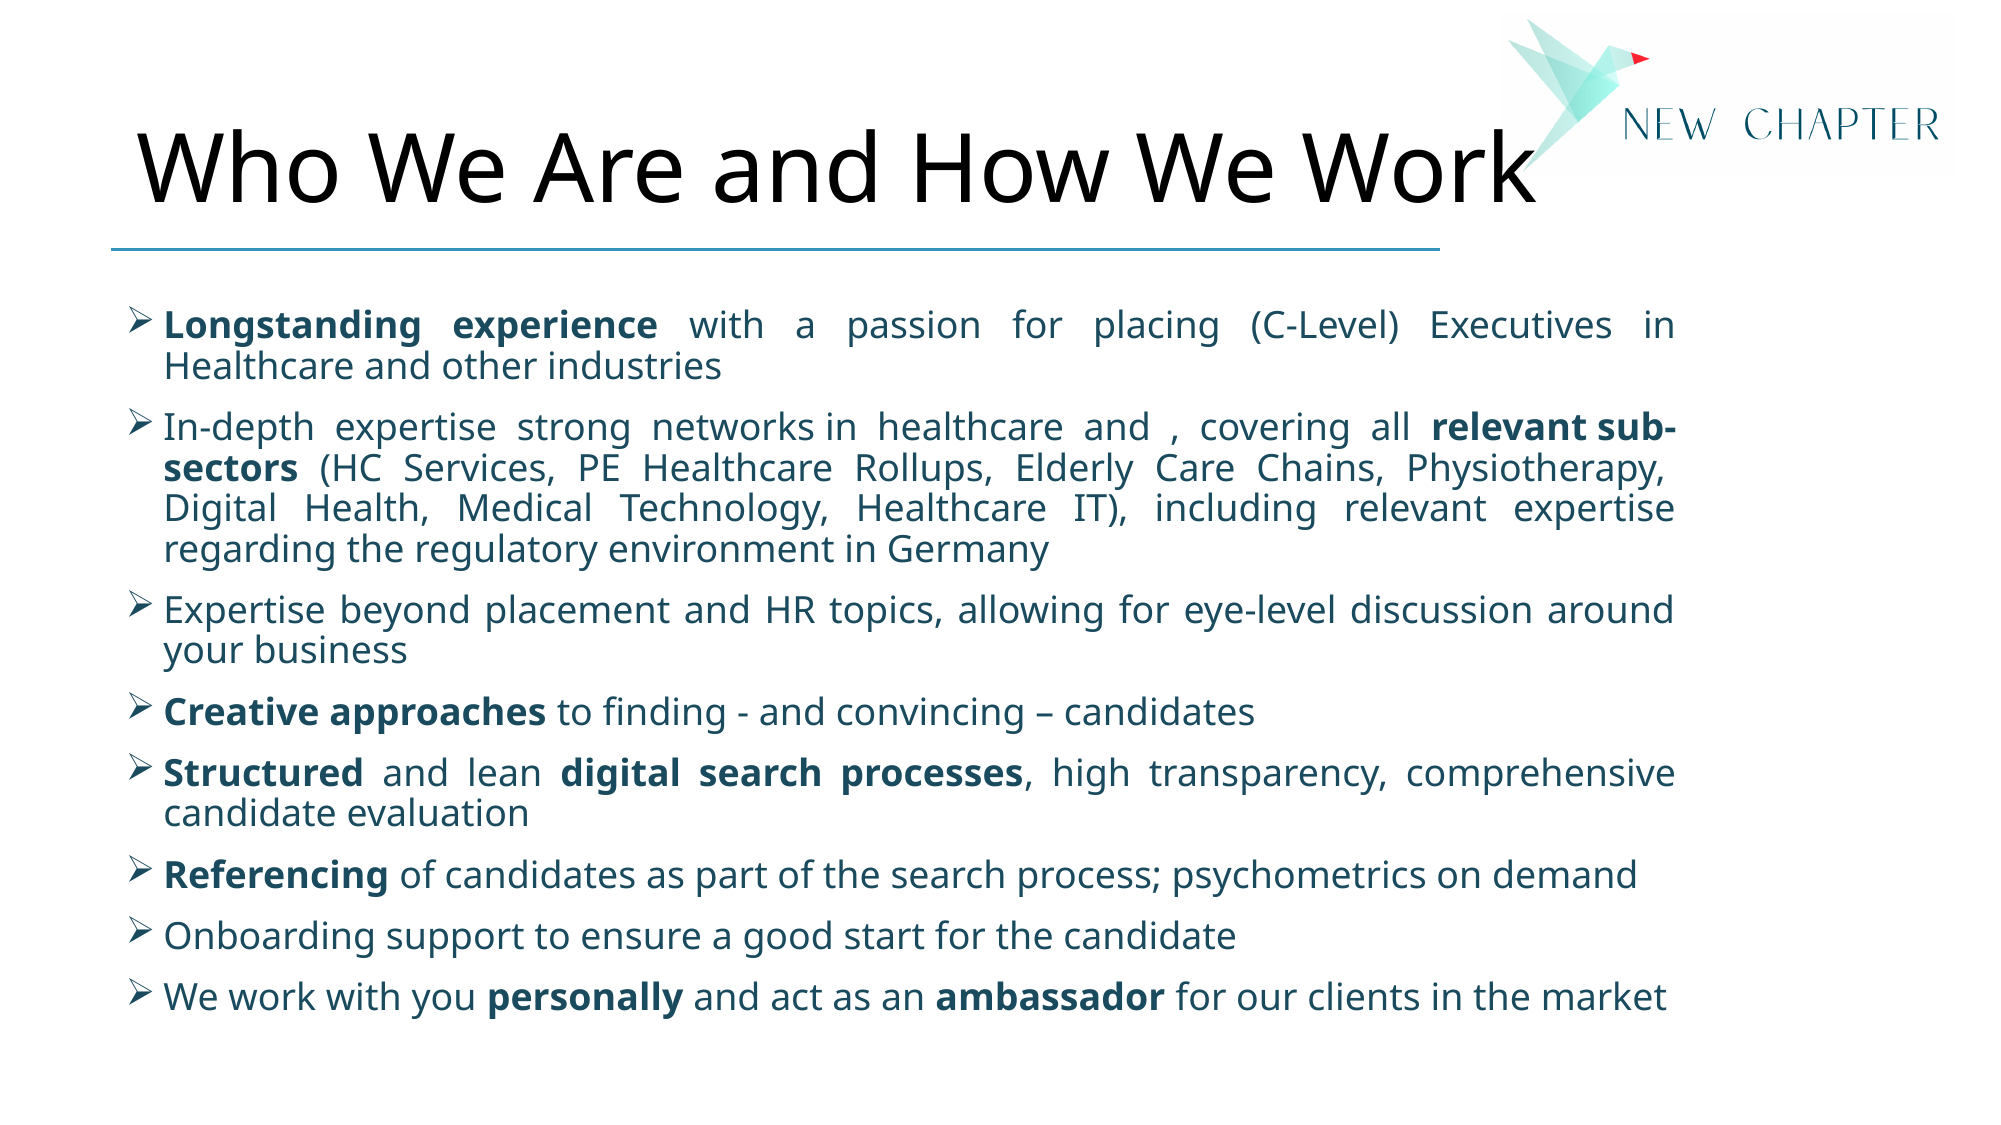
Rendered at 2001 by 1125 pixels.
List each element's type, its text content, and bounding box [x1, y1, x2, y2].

list Longstanding experience with a passion for placing (C-Level) Executives in Healthcare and other industries In-depth expertise strong networks in healthcare and , covering all relevant sub-sectors (HC Services, PE Healthcare Rollups, Elderly Care Chains, Physiotherapy, Digital Health, Medical Technology, Healthcare IT), including relevant expertise regarding the regulatory environment in Germany Expertise beyond placement and HR topics, allowing for eye-level discussion around your business Creative approaches to finding - and convincing – candidates Structured and lean digital search processes, high transparency, comprehensive candidate evaluation Referencing of candidates as part of the search process; psychometrics on demand Onboarding support to ensure a good start for the candidate We work with you personally and act as an ambassador for our clients in the market [110, 299, 1692, 1033]
title Who We Are and How We Work [121, 62, 1847, 280]
picture [1501, 12, 1956, 178]
